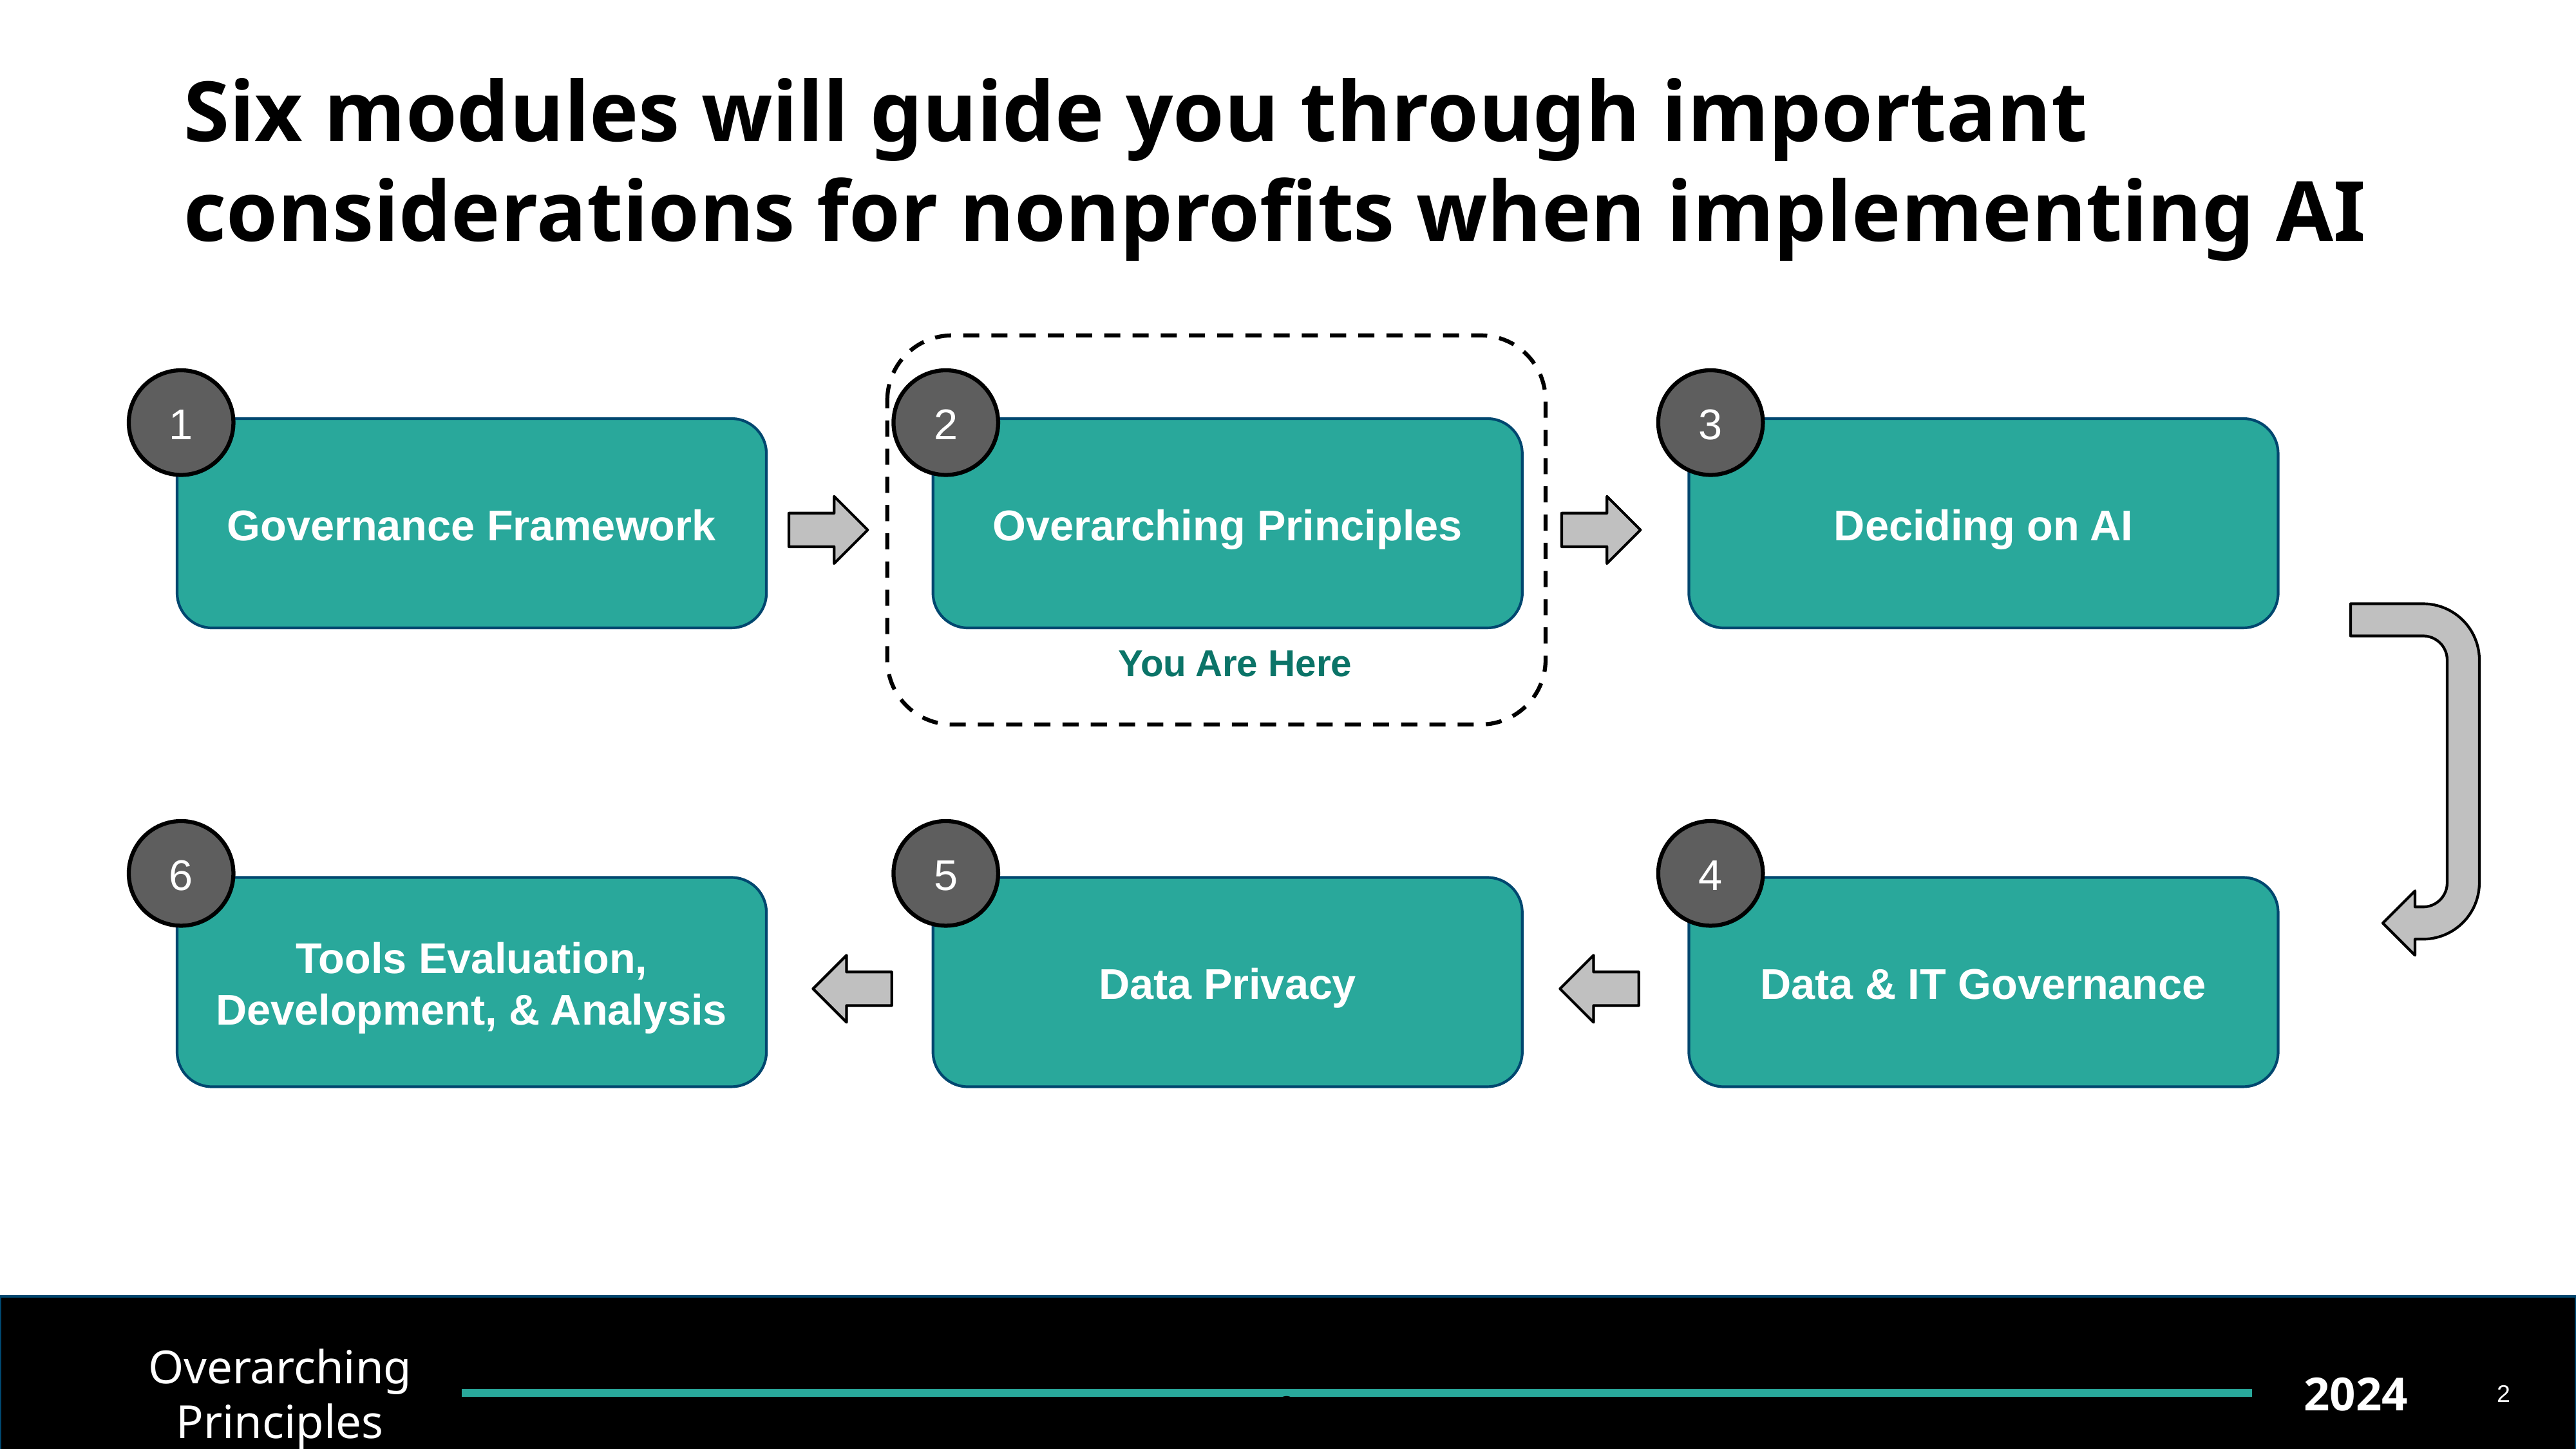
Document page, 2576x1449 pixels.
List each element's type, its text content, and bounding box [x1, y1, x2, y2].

text_box [2349, 602, 2481, 957]
text_box 1 [127, 368, 235, 477]
text_box [787, 495, 869, 565]
text_box [886, 334, 1548, 726]
text_box Data & IT Governance [1687, 876, 2280, 1088]
text_box Governance Framework [175, 417, 768, 630]
text_box 4 [1656, 819, 1765, 927]
text_box [1560, 495, 1642, 565]
text_box 3 [1656, 368, 1765, 477]
text_box 6 [127, 819, 235, 927]
text_box 5 [892, 819, 1000, 927]
text_box Deciding on AI [1687, 417, 2280, 630]
slide_number 2 [1263, 1381, 1312, 1431]
text_box You Are Here [1094, 627, 1377, 696]
text_box [1558, 954, 1640, 1024]
title Six modules will guide you through important considerations for nonprofits when implementing AI [178, 37, 2398, 279]
text_box Data Privacy [931, 876, 1524, 1088]
text_box [811, 954, 893, 1024]
text_box Tools Evaluation, Development, & Analysis [175, 876, 768, 1088]
